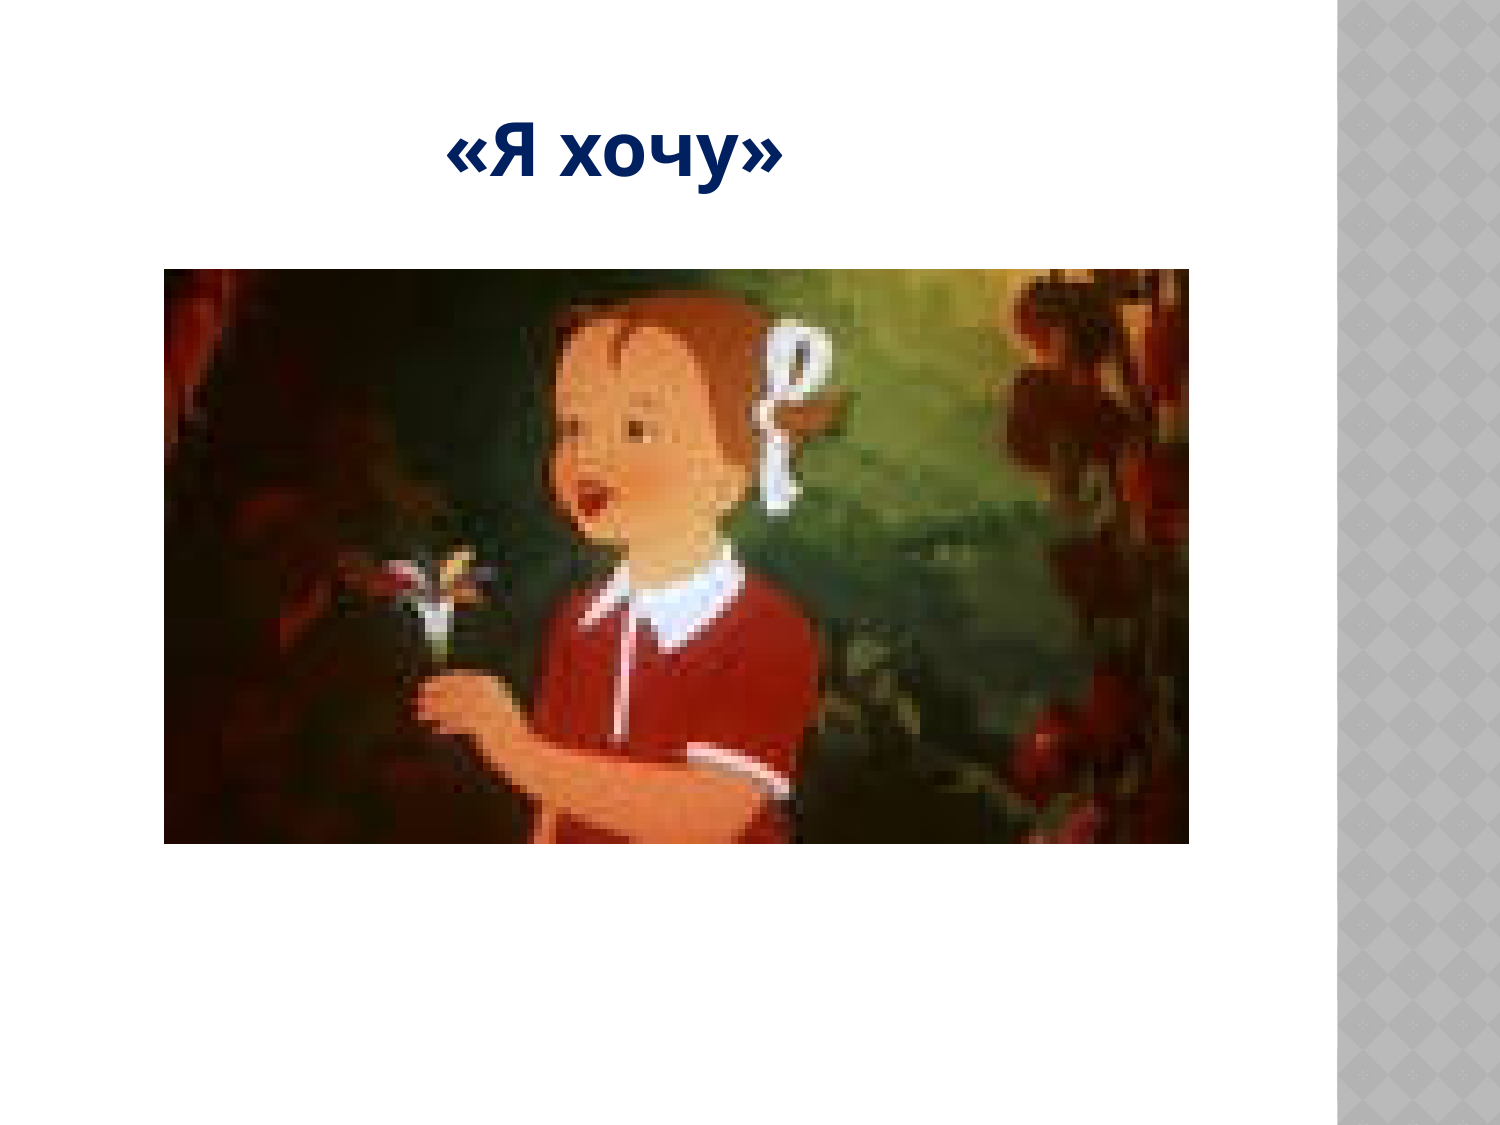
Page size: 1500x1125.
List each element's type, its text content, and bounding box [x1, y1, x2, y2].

text_box «Я хочу» [199, 93, 1032, 199]
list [163, 269, 1190, 845]
